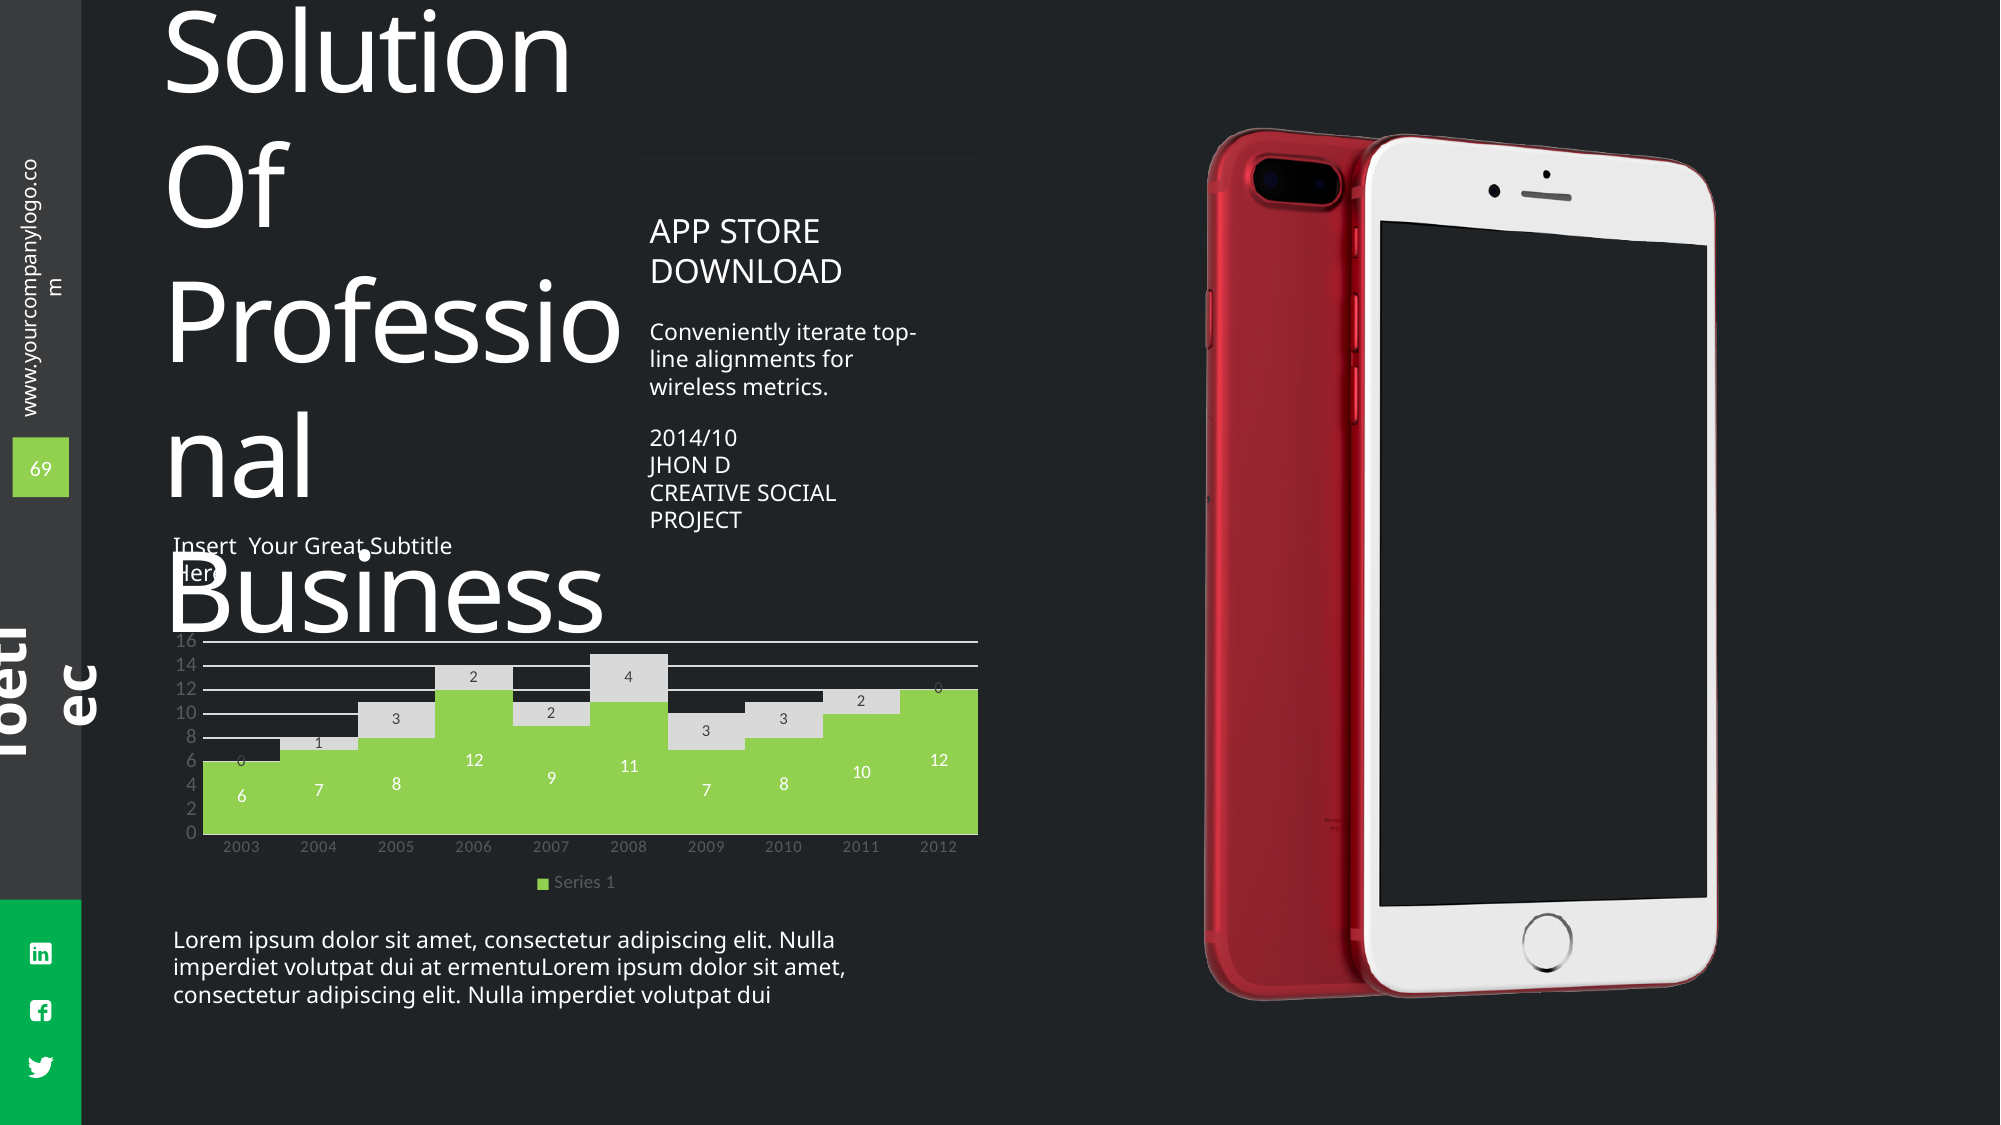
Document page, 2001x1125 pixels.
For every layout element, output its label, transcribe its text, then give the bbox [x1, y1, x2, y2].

text_box Solution Of Professional Business [147, 116, 677, 519]
chart [158, 626, 995, 905]
text_box 2014/10 JHON D CREATIVE SOCIAL PROJECT [634, 416, 950, 541]
picture [1163, 97, 1764, 1018]
text_box Lorem ipsum dolor sit amet, consectetur adipiscing elit. Nulla imperdiet volutpat dui at ermentuLorem ipsum dolor sit amet, consectetur adipiscing elit. Nulla imperdiet volutpat dui [158, 917, 951, 1016]
text_box Insert Your Great Subtitle Here [158, 523, 512, 594]
slide_number 69 [12, 437, 69, 498]
text_box APP STORE DOWNLOAD Conveniently iterate top-line alignments for wireless metrics. [634, 202, 950, 408]
